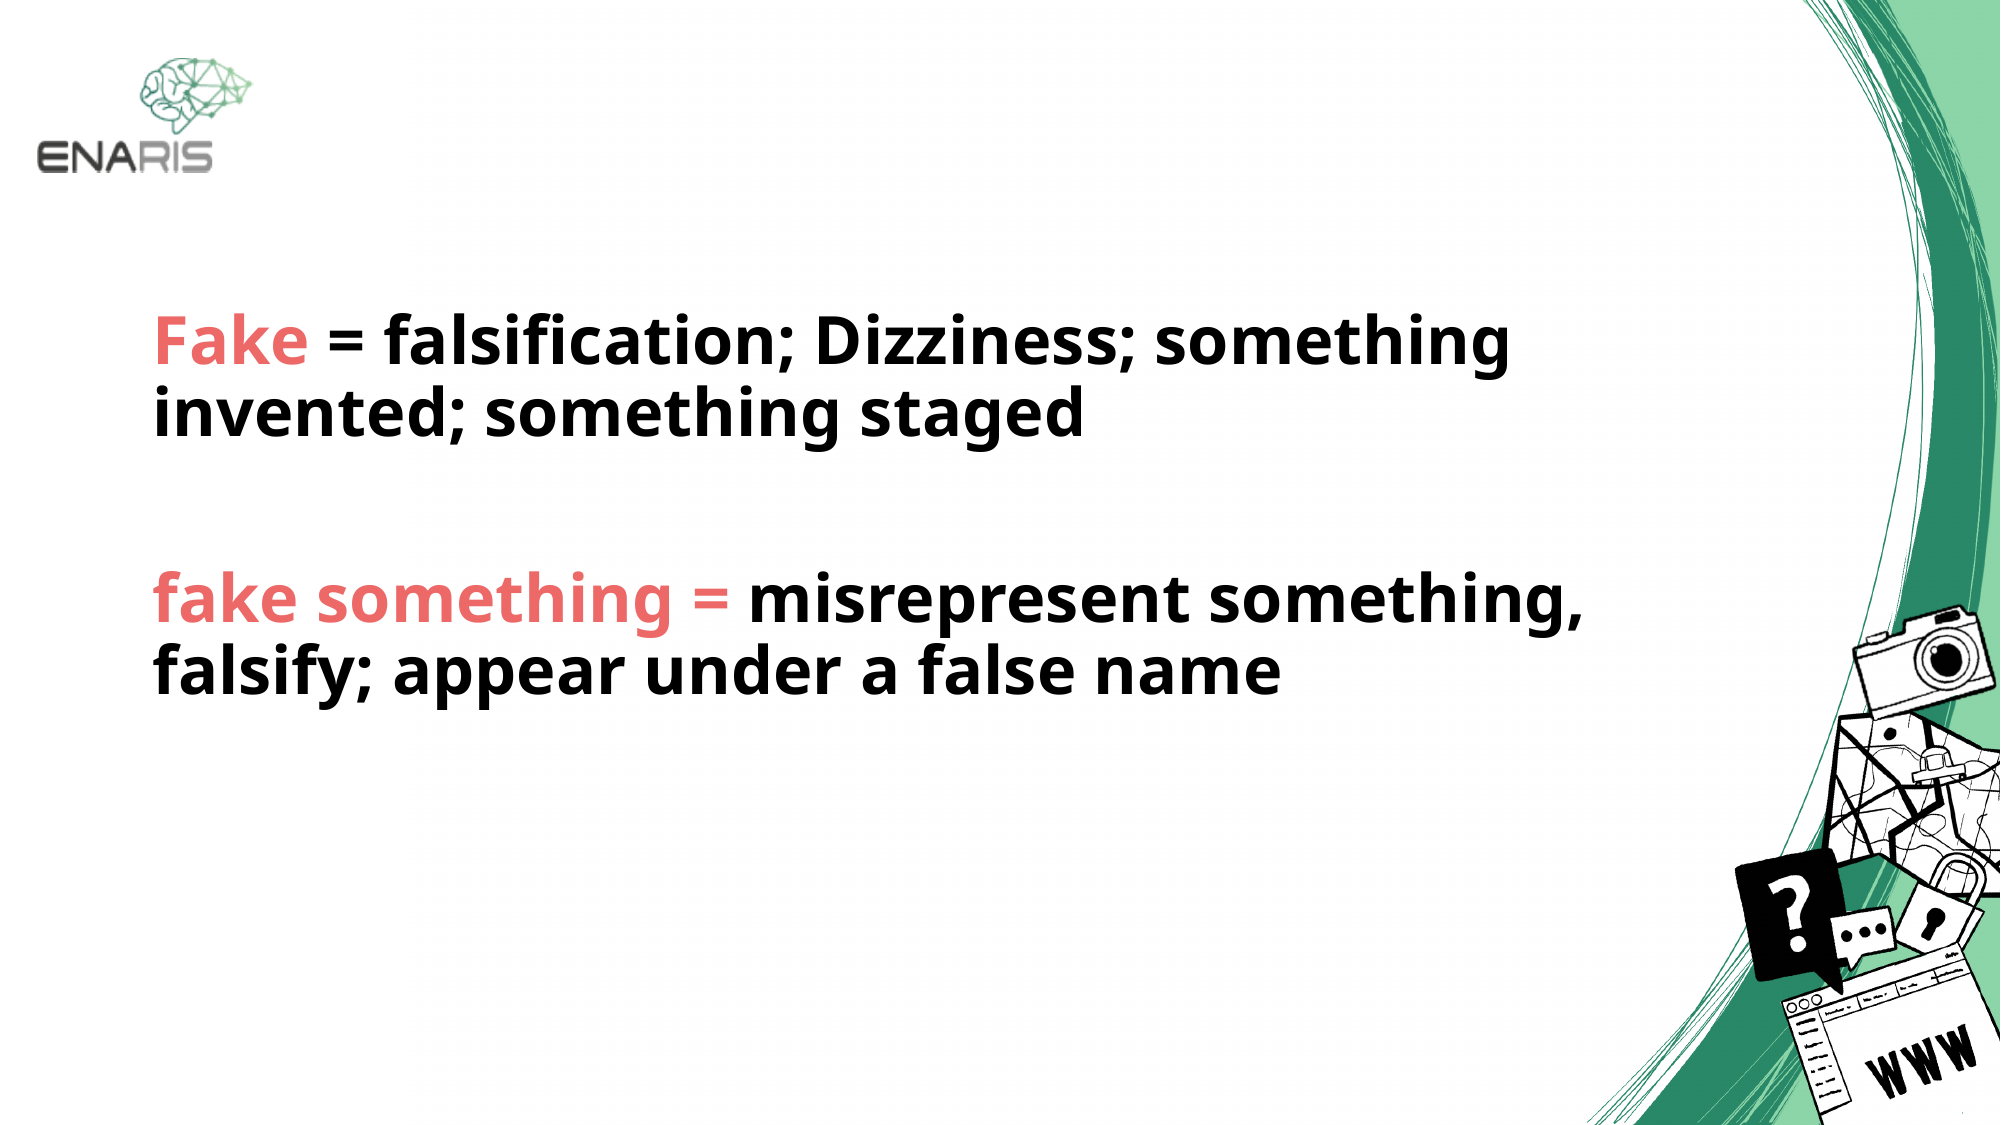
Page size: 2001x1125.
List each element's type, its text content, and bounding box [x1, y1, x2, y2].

picture [37, 58, 254, 173]
picture [408, 0, 2000, 1125]
list Fake = falsification; Dizziness; something invented; something staged fake something = misrepresent something, falsify; appear under a false name [137, 299, 1728, 1014]
